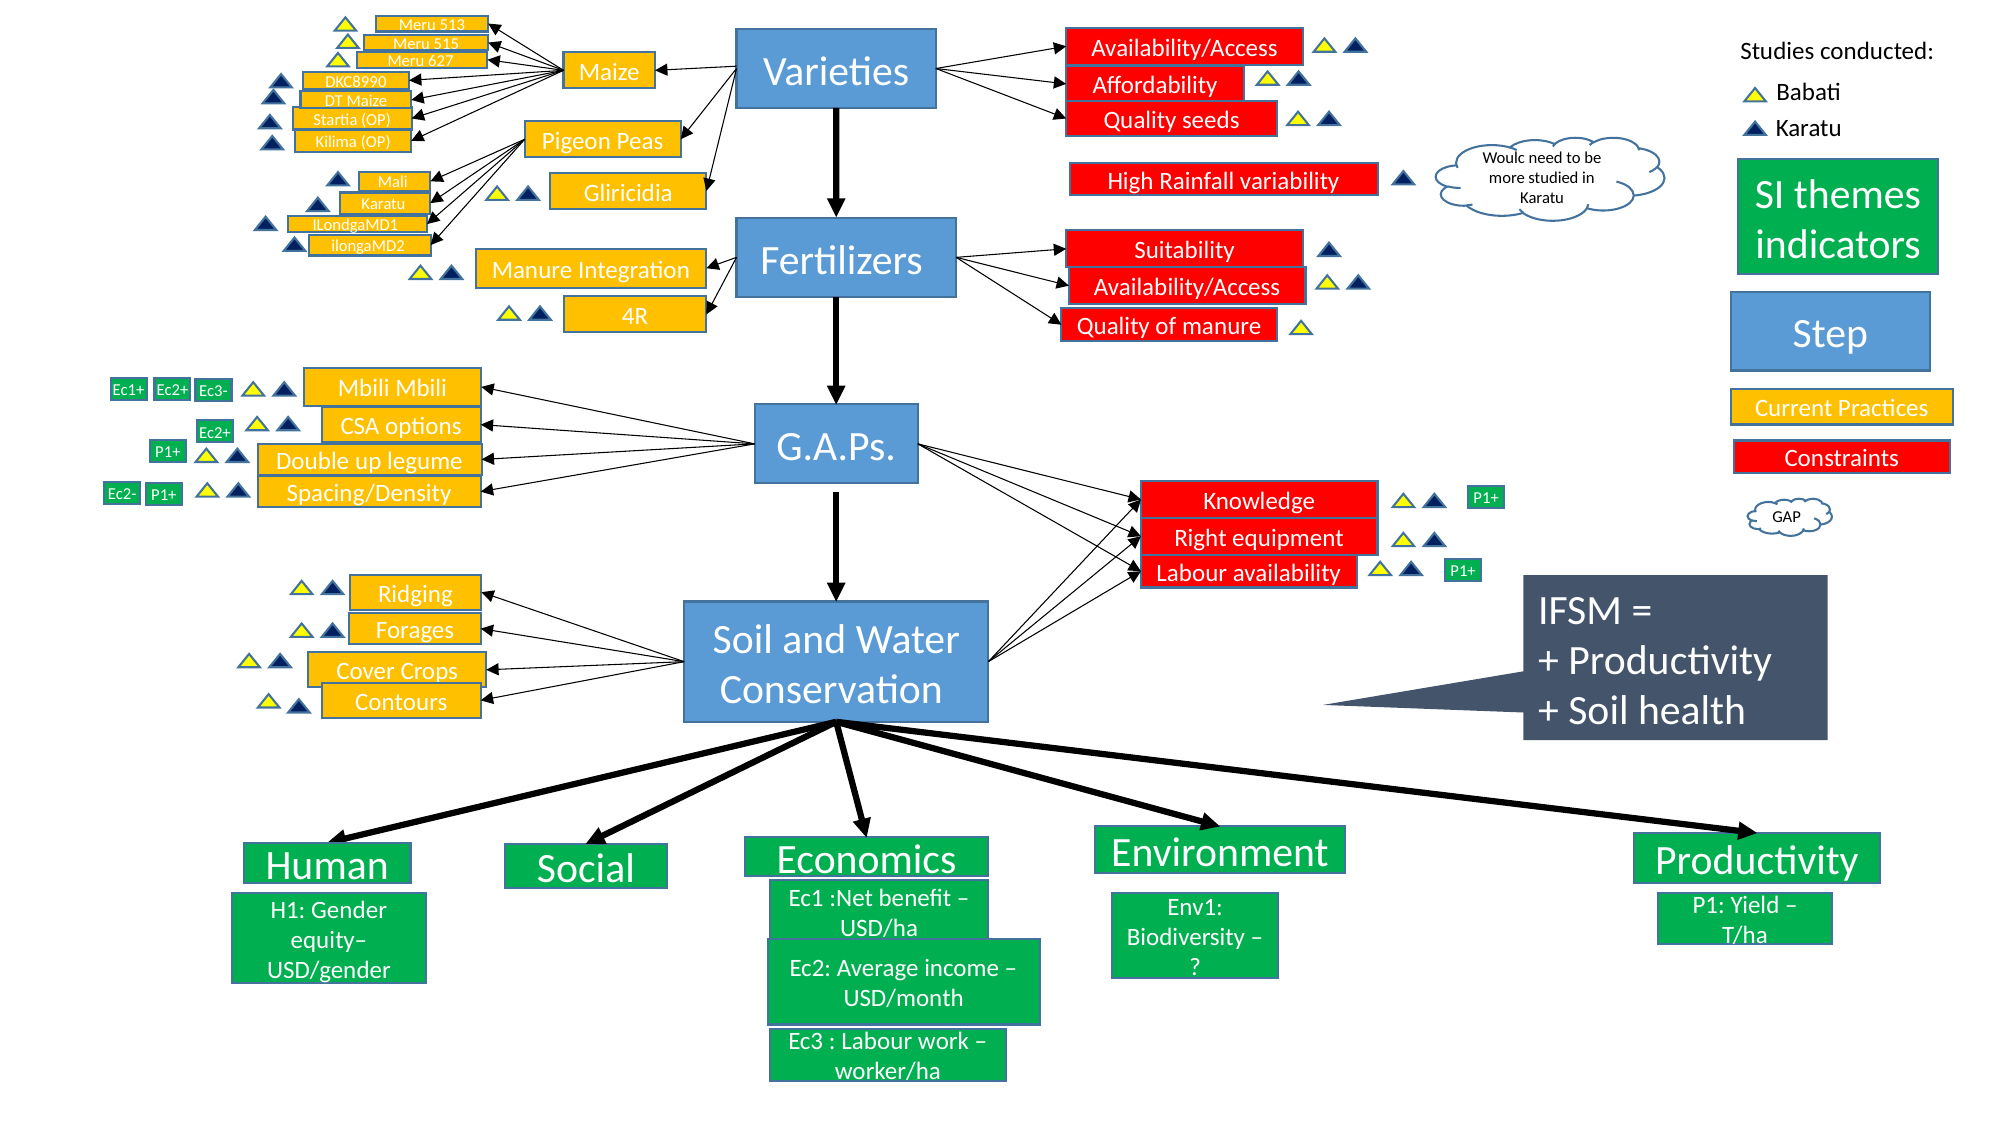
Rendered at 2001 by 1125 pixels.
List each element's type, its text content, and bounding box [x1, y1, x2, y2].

text_box [1311, 36, 1338, 53]
text_box [224, 446, 251, 464]
text_box Studies conducted: [1725, 27, 1950, 72]
text_box P1+ [149, 439, 187, 463]
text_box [481, 386, 755, 424]
text_box 4R [563, 295, 707, 333]
text_box [1367, 560, 1394, 577]
text_box Babati [1761, 68, 1856, 103]
text_box [1314, 273, 1341, 290]
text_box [1062, 257, 1069, 286]
text_box [1316, 241, 1343, 258]
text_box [836, 721, 1757, 833]
text_box H1: Gender equity– USD/gender [231, 892, 427, 984]
text_box P1+ [145, 482, 183, 506]
text_box [255, 692, 282, 709]
text_box Ridging [349, 574, 482, 611]
text_box [1421, 531, 1448, 548]
text_box Social [504, 843, 668, 889]
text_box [426, 139, 430, 225]
text_box [193, 446, 220, 464]
text_box [1421, 492, 1448, 509]
text_box Productivity [1633, 832, 1881, 884]
text_box Ec2- [103, 481, 141, 505]
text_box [680, 68, 706, 140]
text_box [488, 42, 564, 59]
text_box ILondgaMD1 [287, 215, 428, 233]
text_box [332, 15, 359, 32]
text_box Economics [744, 836, 989, 877]
text_box [334, 32, 361, 49]
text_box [430, 139, 525, 246]
text_box [236, 652, 263, 669]
text_box Meru 627 [356, 51, 488, 69]
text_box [988, 536, 1141, 571]
text_box [1254, 69, 1281, 86]
text_box [288, 579, 315, 596]
text_box CSA options [321, 406, 481, 443]
text_box Ec3- [194, 378, 233, 402]
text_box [585, 721, 837, 844]
text_box Ec1+ [110, 377, 148, 401]
text_box Meru 515 [363, 34, 488, 51]
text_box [706, 257, 737, 315]
text_box [1742, 86, 1761, 103]
text_box [240, 380, 267, 397]
text_box [256, 113, 283, 130]
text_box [480, 443, 755, 492]
text_box [252, 215, 279, 232]
text_box [1345, 273, 1372, 290]
text_box DT Maize [299, 90, 411, 109]
text_box Right equipment [1141, 517, 1379, 556]
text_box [480, 661, 685, 701]
text_box Availability/Access [1065, 27, 1304, 66]
text_box [325, 170, 351, 187]
text_box DKC8990 [302, 71, 410, 90]
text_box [956, 257, 1062, 325]
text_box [706, 68, 737, 191]
text_box Gliricidia [549, 172, 707, 210]
text_box Ec2+ [196, 419, 234, 443]
text_box Kilima (OP) [294, 128, 412, 153]
text_box [260, 89, 287, 105]
text_box [1390, 492, 1417, 509]
text_box [281, 235, 308, 252]
text_box Ec1 :Net benefit – USD/ha [769, 879, 989, 938]
text_box [1285, 110, 1312, 127]
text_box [487, 59, 564, 70]
text_box P1+ [1467, 485, 1505, 509]
text_box [225, 481, 252, 498]
text_box [1288, 319, 1315, 336]
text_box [480, 424, 755, 443]
text_box [1742, 119, 1761, 136]
text_box Constraints [1733, 439, 1951, 474]
text_box [259, 134, 286, 151]
text_box [407, 263, 434, 281]
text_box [327, 721, 585, 843]
text_box Karatu [339, 191, 426, 215]
text_box Contours [321, 682, 482, 719]
text_box [268, 72, 295, 89]
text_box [988, 571, 1141, 662]
text_box Environment [1094, 833, 1346, 874]
text_box Fertilizers [735, 217, 957, 298]
text_box G.A.Ps. [755, 403, 919, 484]
text_box [1398, 560, 1425, 577]
text_box [319, 579, 346, 596]
text_box [496, 304, 522, 321]
text_box ilongaMD2 [308, 234, 432, 257]
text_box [935, 46, 1067, 68]
text_box Availability/Access [1068, 266, 1307, 305]
text_box [525, 184, 542, 201]
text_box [481, 592, 685, 628]
text_box [325, 51, 351, 68]
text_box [956, 248, 1067, 257]
text_box P1+ [1444, 558, 1482, 582]
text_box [988, 499, 1141, 536]
text_box [288, 621, 315, 638]
text_box Ec3 : Labour work – worker/ha [769, 1028, 1007, 1082]
text_box [1285, 69, 1312, 86]
text_box Manure Integration [475, 248, 707, 289]
text_box [1390, 531, 1417, 548]
text_box Karatu [1761, 103, 1857, 149]
text_box High Rainfall variability [1069, 162, 1379, 196]
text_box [488, 23, 564, 42]
text_box [267, 652, 294, 669]
text_box Woulc need to be more studied in Karatu [1434, 136, 1666, 222]
text_box Startia (OP) [292, 106, 411, 131]
text_box Varieties [735, 28, 937, 109]
text_box [319, 621, 346, 638]
text_box [285, 697, 312, 714]
text_box [275, 415, 302, 432]
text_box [935, 68, 1067, 119]
text_box P1: Yield – T/ha [1657, 892, 1833, 945]
text_box Soil and Water Conservation [683, 600, 989, 721]
text_box Meru 513 [375, 15, 489, 33]
text_box [304, 196, 331, 213]
text_box [438, 263, 465, 281]
text_box Pigeon Peas [525, 120, 682, 158]
text_box Double up legume [257, 443, 480, 475]
text_box Mali [358, 171, 426, 191]
text_box Human [243, 842, 412, 884]
text_box [271, 380, 298, 397]
text_box Maize [564, 51, 656, 89]
text_box Quality seeds [1065, 100, 1278, 137]
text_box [480, 628, 685, 661]
text_box [194, 481, 221, 498]
text_box Ec2+ [153, 377, 191, 401]
text_box Spacing/Density [257, 475, 482, 508]
text_box Labour availability [1141, 556, 1358, 589]
text_box Ec2: Average income – USD/month [767, 938, 1041, 1026]
text_box Forages [348, 612, 481, 645]
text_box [411, 70, 564, 141]
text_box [917, 443, 1141, 572]
text_box Step [1730, 291, 1931, 372]
text_box SI themes indicators [1737, 158, 1939, 275]
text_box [836, 833, 867, 838]
text_box [244, 415, 271, 432]
text_box Suitability [1065, 229, 1304, 266]
text_box GAP [1746, 497, 1833, 537]
text_box IFSM = + Productivity + Soil health [1322, 575, 1828, 741]
text_box Mbili Mbili [303, 367, 482, 407]
text_box [1390, 169, 1417, 186]
text_box Knowledge [1141, 480, 1379, 517]
text_box Cover Crops [307, 651, 480, 688]
text_box Current Practices [1730, 388, 1954, 426]
text_box [1342, 36, 1369, 53]
text_box [527, 304, 553, 321]
text_box Quality of manure [1060, 307, 1278, 342]
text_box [655, 66, 737, 71]
text_box Affordability [1067, 65, 1245, 100]
text_box Env1: Biodiversity – ? [1111, 892, 1279, 979]
text_box [1316, 110, 1343, 127]
